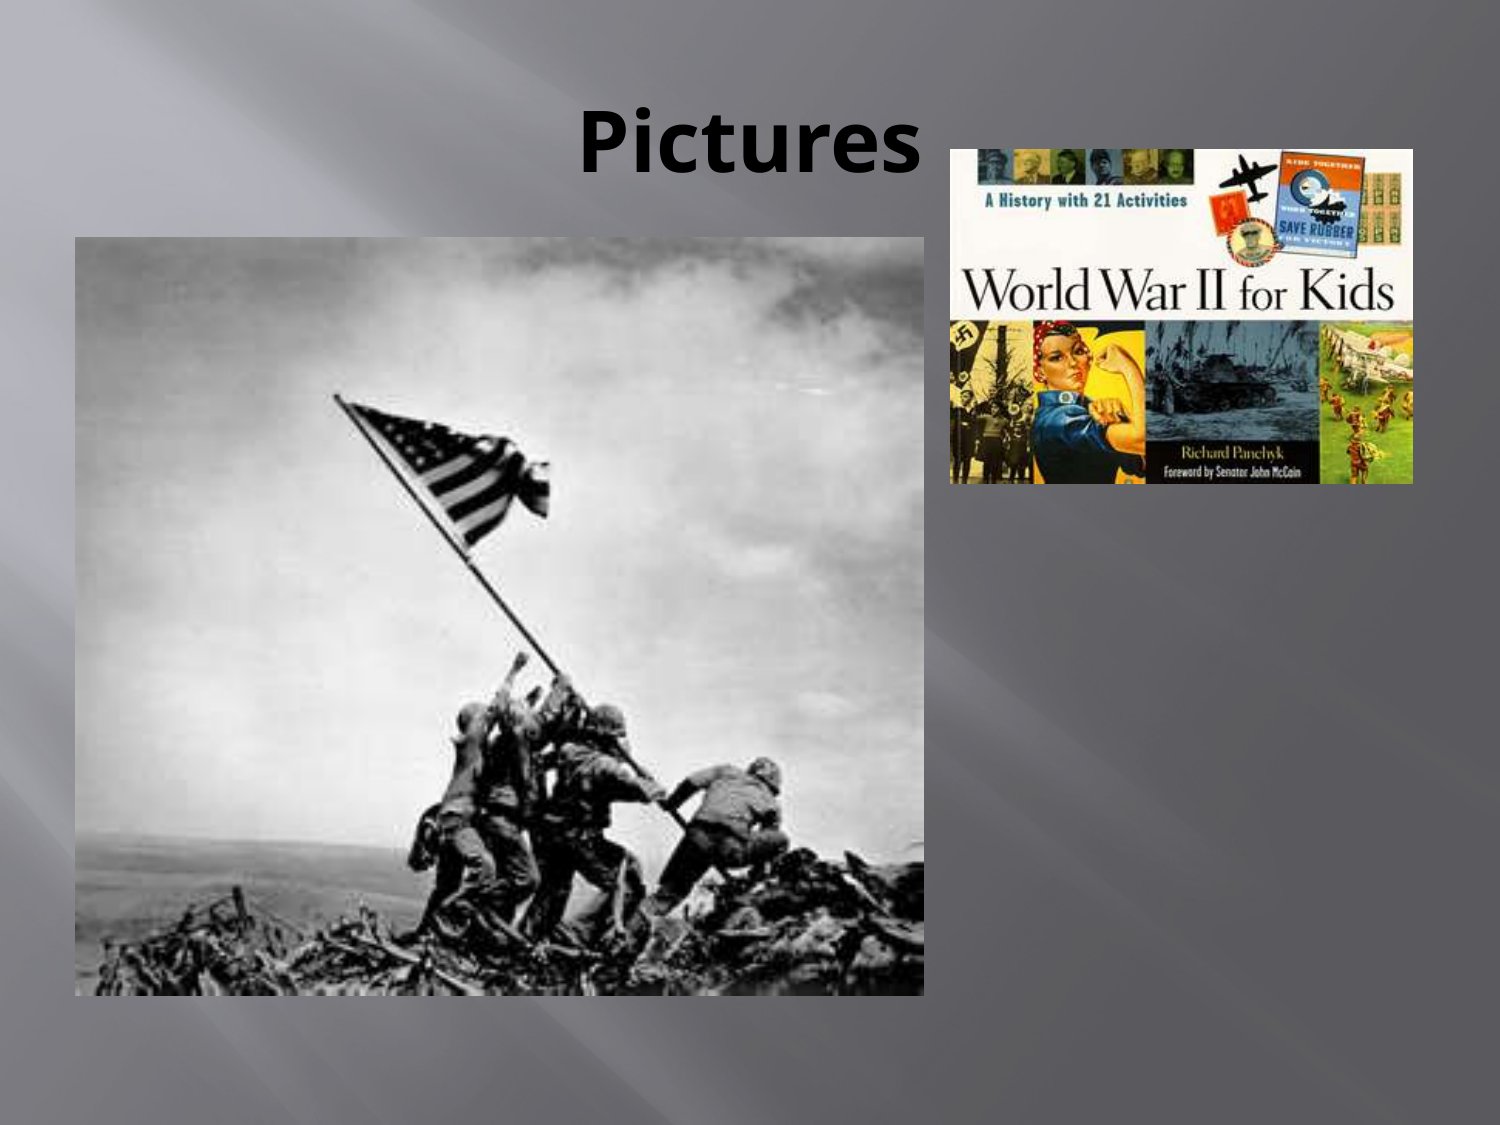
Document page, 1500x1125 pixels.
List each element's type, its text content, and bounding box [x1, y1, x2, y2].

picture [949, 149, 1413, 485]
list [74, 237, 924, 996]
title Pictures [75, 45, 1425, 233]
